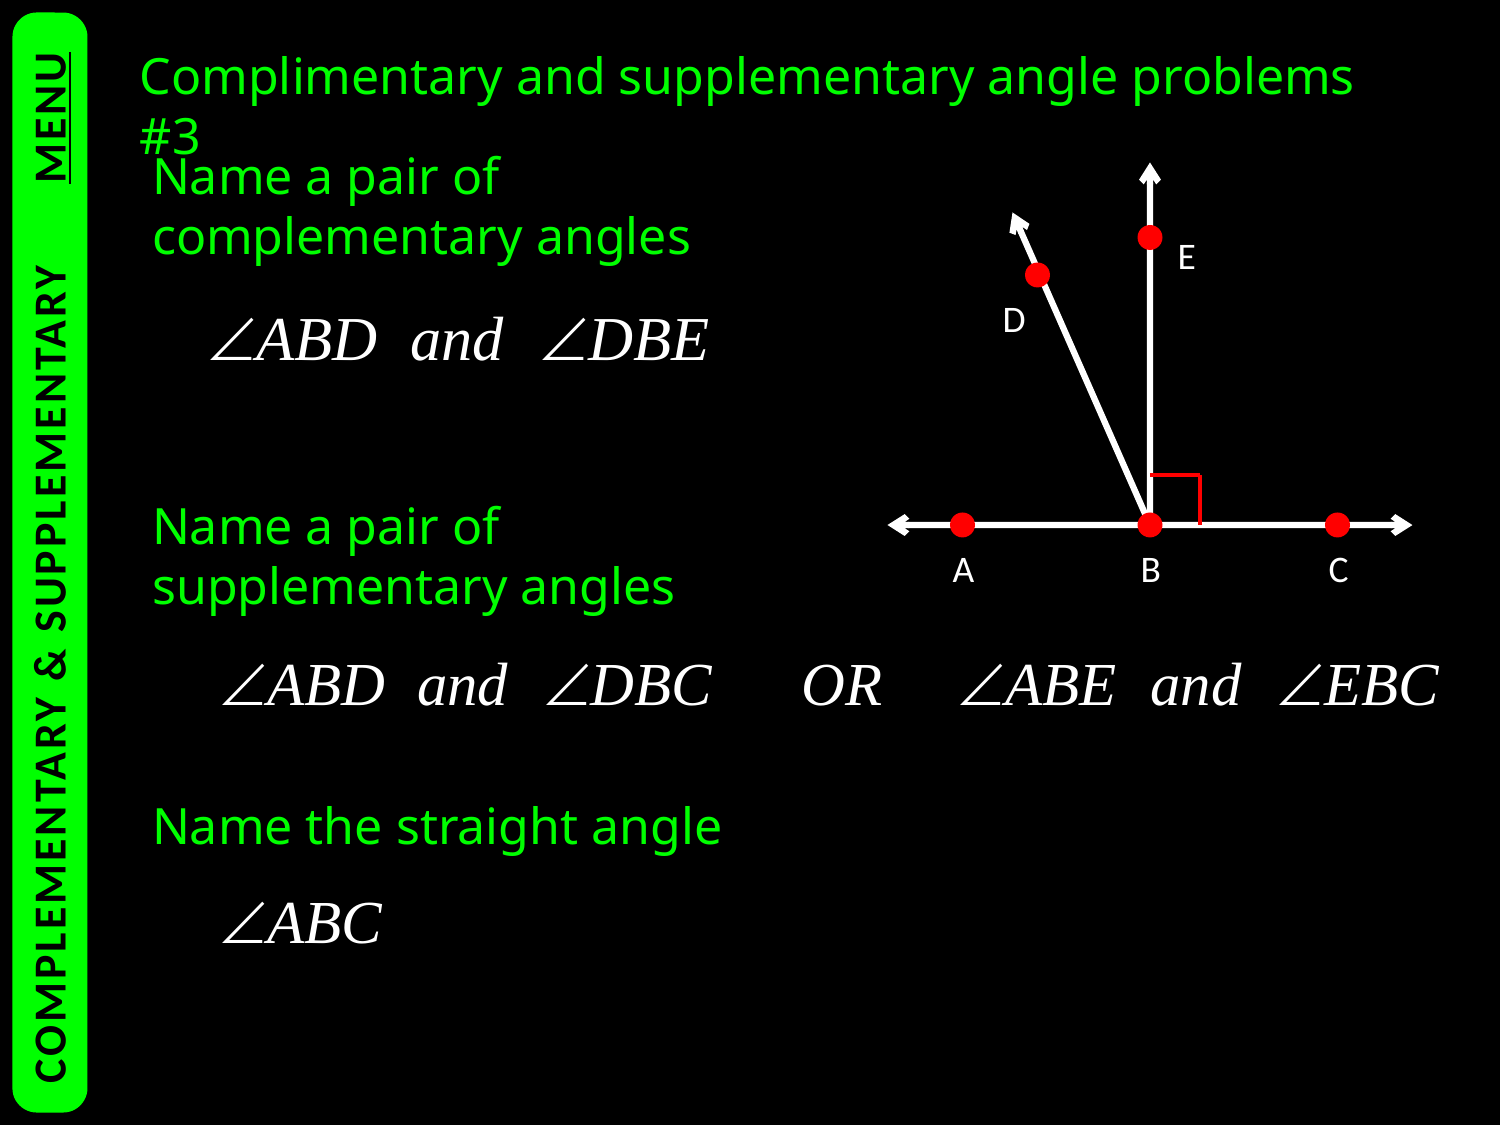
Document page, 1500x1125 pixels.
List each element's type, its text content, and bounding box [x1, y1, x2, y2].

text_box COMPLEMENTARY & SUPPLEMENTARY MENU [12, 37, 83, 1099]
text_box D [987, 287, 1041, 348]
text_box B [1125, 537, 1177, 598]
text_box [1322, 510, 1353, 540]
text_box Name the straight angle [137, 787, 800, 863]
text_box Name a pair of supplementary angles [137, 487, 800, 623]
text_box [1022, 260, 1053, 290]
text_box [947, 510, 978, 540]
text_box A [937, 537, 990, 598]
text_box Complimentary and supplementary angle problems #3 [124, 37, 1463, 173]
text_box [212, 649, 1463, 732]
text_box E [1162, 224, 1211, 285]
text_box [1353, 517, 1413, 533]
text_box [887, 517, 947, 533]
text_box [1135, 222, 1165, 253]
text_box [212, 887, 395, 959]
text_box C [1313, 537, 1364, 598]
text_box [199, 302, 726, 387]
text_box [12, 12, 88, 1113]
text_box [1011, 212, 1034, 260]
text_box [1142, 162, 1158, 222]
text_box [1135, 510, 1165, 540]
text_box Name a pair of complementary angles [137, 137, 800, 273]
